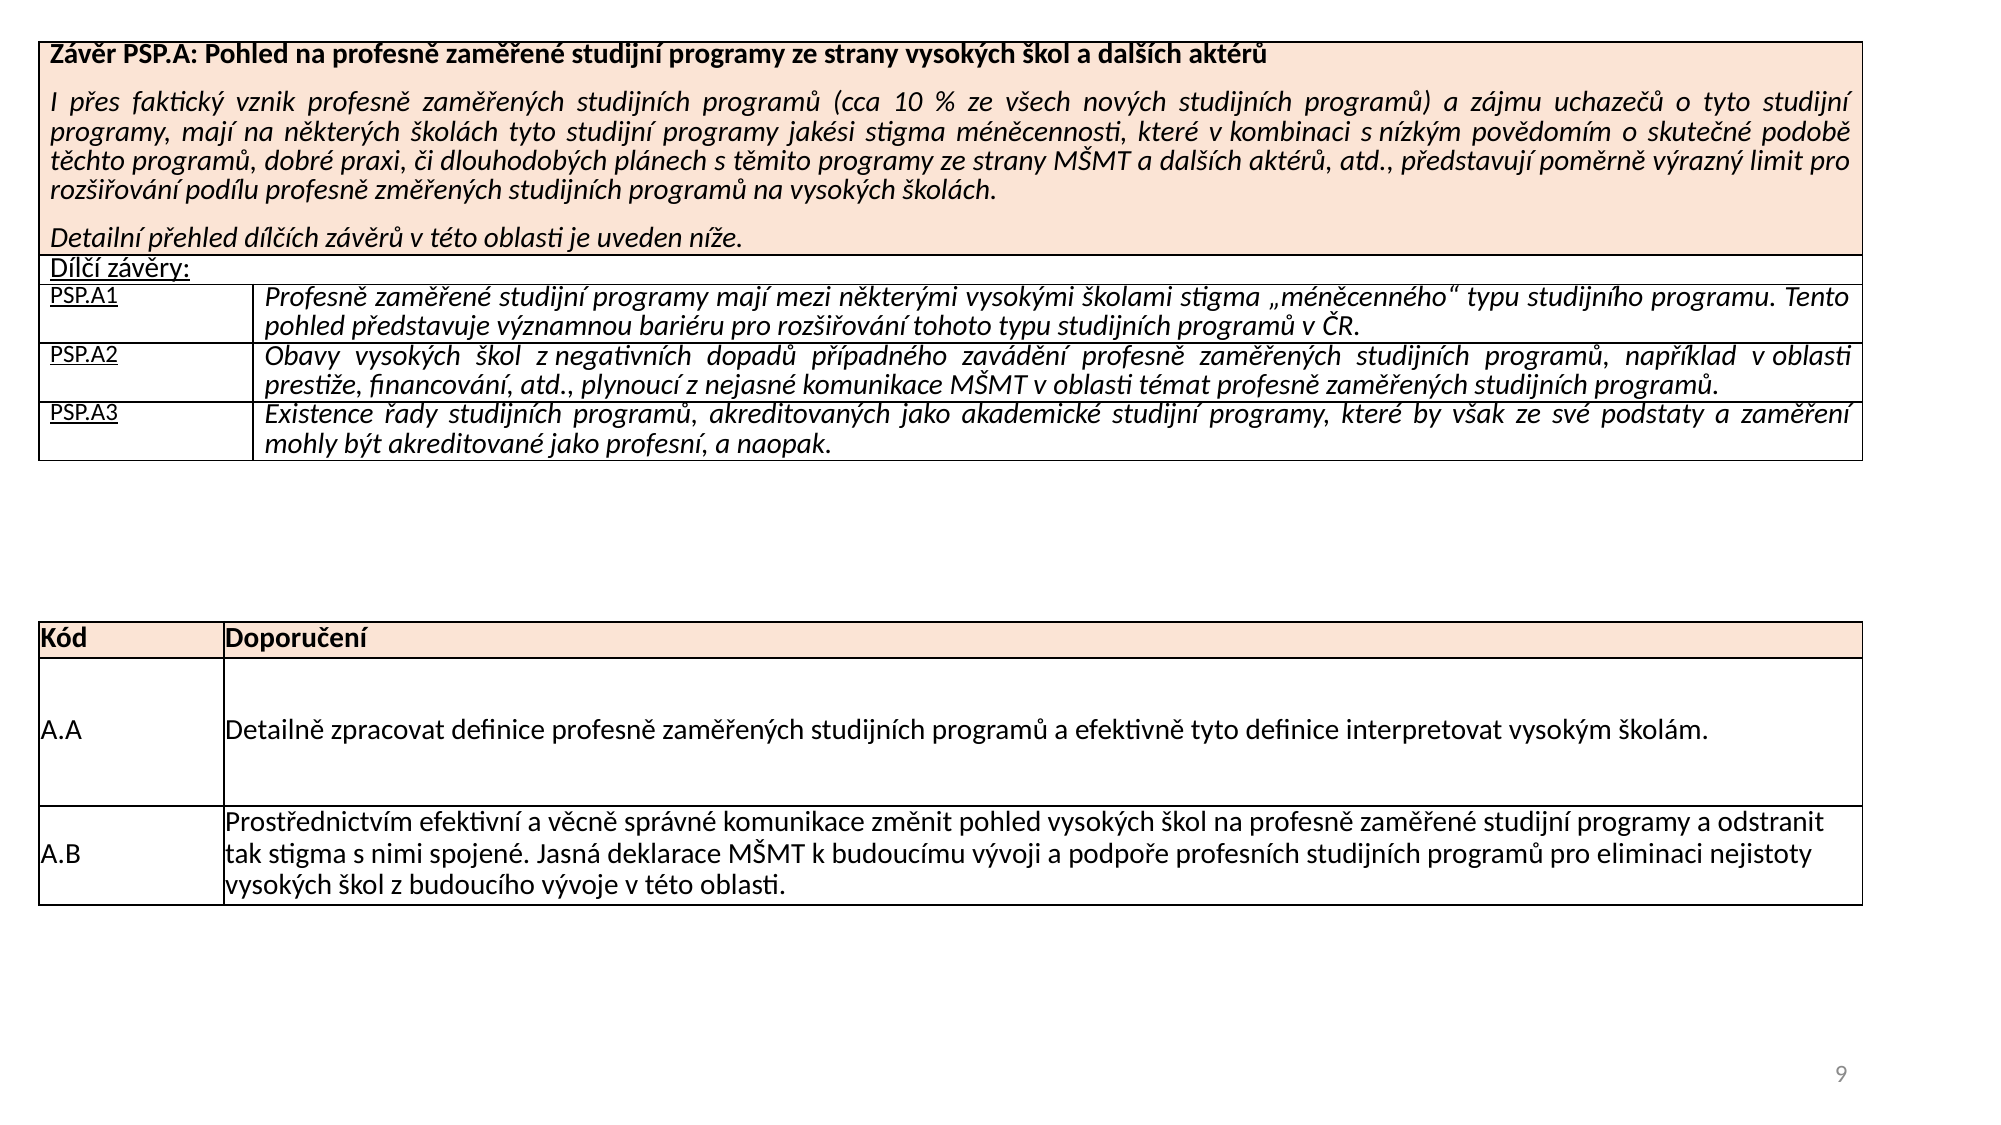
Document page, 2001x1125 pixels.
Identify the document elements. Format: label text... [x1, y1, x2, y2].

table_cell Prostřednictvím efektivní a věcně správné komunikace změnit pohled vysokých škol na profesně zaměřené studijní programy a odstranit tak stigma s nimi spojené. Jasná deklarace MŠMT k budoucímu vývoji a podpoře profesních studijních programů pro eliminaci nejistoty vysokých škol z budoucího vývoje v této oblasti. [225, 807, 1862, 904]
table_cell PSP.A1 [40, 285, 252, 342]
table_header Doporučení [225, 623, 1862, 657]
table_cell Profesně zaměřené studijní programy mají mezi některými vysokými školami stigma „méněcenného“ typu studijního programu. Tento pohled představuje významnou bariéru pro rozšiřování tohoto typu studijních programů v ČR. [254, 285, 1862, 342]
table_cell Dílčí závěry: [40, 256, 1862, 284]
table_cell PSP.A2 [40, 344, 252, 401]
table_cell Detailně zpracovat definice profesně zaměřených studijních programů a efektivně tyto definice interpretovat vysokým školám. [225, 659, 1862, 805]
table_cell PSP.A3 [40, 403, 252, 460]
table_header Kód [40, 623, 223, 657]
table_cell A.A [40, 659, 223, 805]
table_cell Obavy vysokých škol z negativních dopadů případného zavádění profesně zaměřených studijních programů, například v oblasti prestiže, financování, atd., plynoucí z nejasné komunikace MŠMT v oblasti témat profesně zaměřených studijních programů. [254, 344, 1862, 401]
table_cell A.B [40, 807, 223, 904]
table_header Závěr PSP.A: Pohled na profesně zaměřené studijní programy ze strany vysokých škol a dalších aktérů I přes faktický vznik profesně zaměřených studijních programů (cca 10 % ze všech nových studijních programů) a zájmu uchazečů o tyto studijní programy, mají na některých školách tyto studijní programy jakési stigma méněcennosti, které v kombinaci s nízkým povědomím o skutečné podobě těchto programů, dobré praxi, či dlouhodobých plánech s těmito programy ze strany MŠMT a dalších aktérů, atd., představují poměrně výrazný limit pro rozšiřování podílu profesně změřených studijních programů na vysokých školách. Detailní přehled dílčích závěrů v této oblasti je uveden níže. [40, 43, 1862, 254]
table_cell Existence řady studijních programů, akreditovaných jako akademické studijní programy, které by však ze své podstaty a zaměření mohly být akreditované jako profesní, a naopak. [254, 403, 1862, 460]
slide_number 9 [1412, 1042, 1863, 1103]
